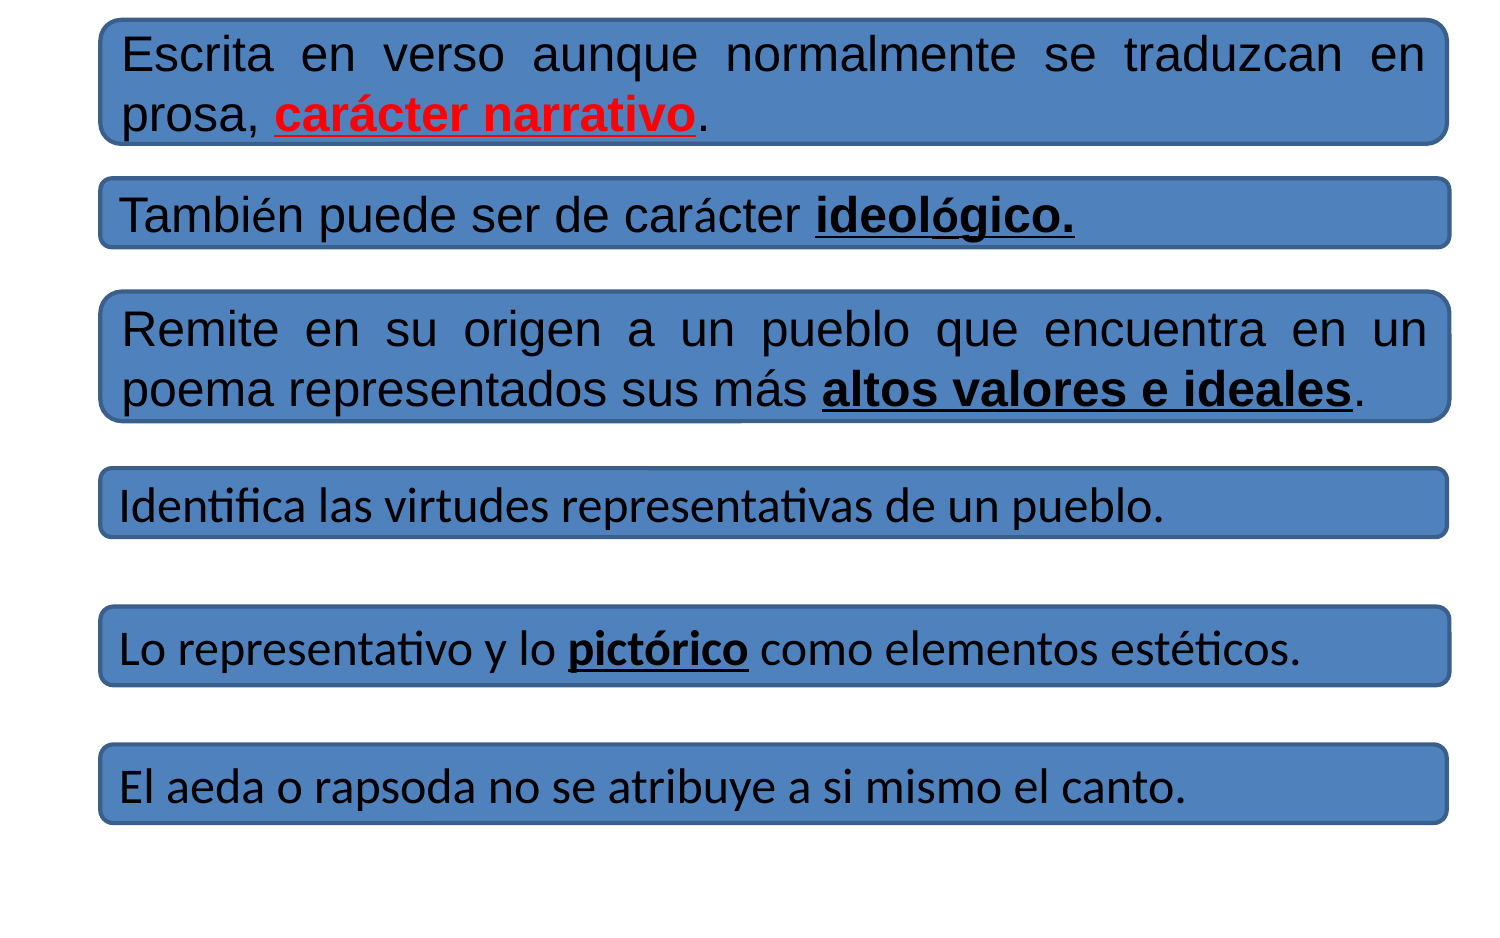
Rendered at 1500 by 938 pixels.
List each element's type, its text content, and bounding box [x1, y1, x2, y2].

text_box Lo representativo y lo pictórico como elementos estéticos. [98, 604, 1452, 688]
text_box También puede ser de carácter ideológico. [98, 176, 1452, 250]
text_box Identifica las virtudes representativas de un pueblo. [98, 466, 1450, 540]
text_box Remite en su origen a un pueblo que encuentra en un poema representados sus más altos valores e ideales. [98, 289, 1452, 424]
text_box El aeda o rapsoda no se atribuye a si mismo el canto. [98, 742, 1449, 826]
text_box Escrita en verso aunque normalmente se traduzcan en prosa, carácter narrativo. [98, 17, 1450, 146]
